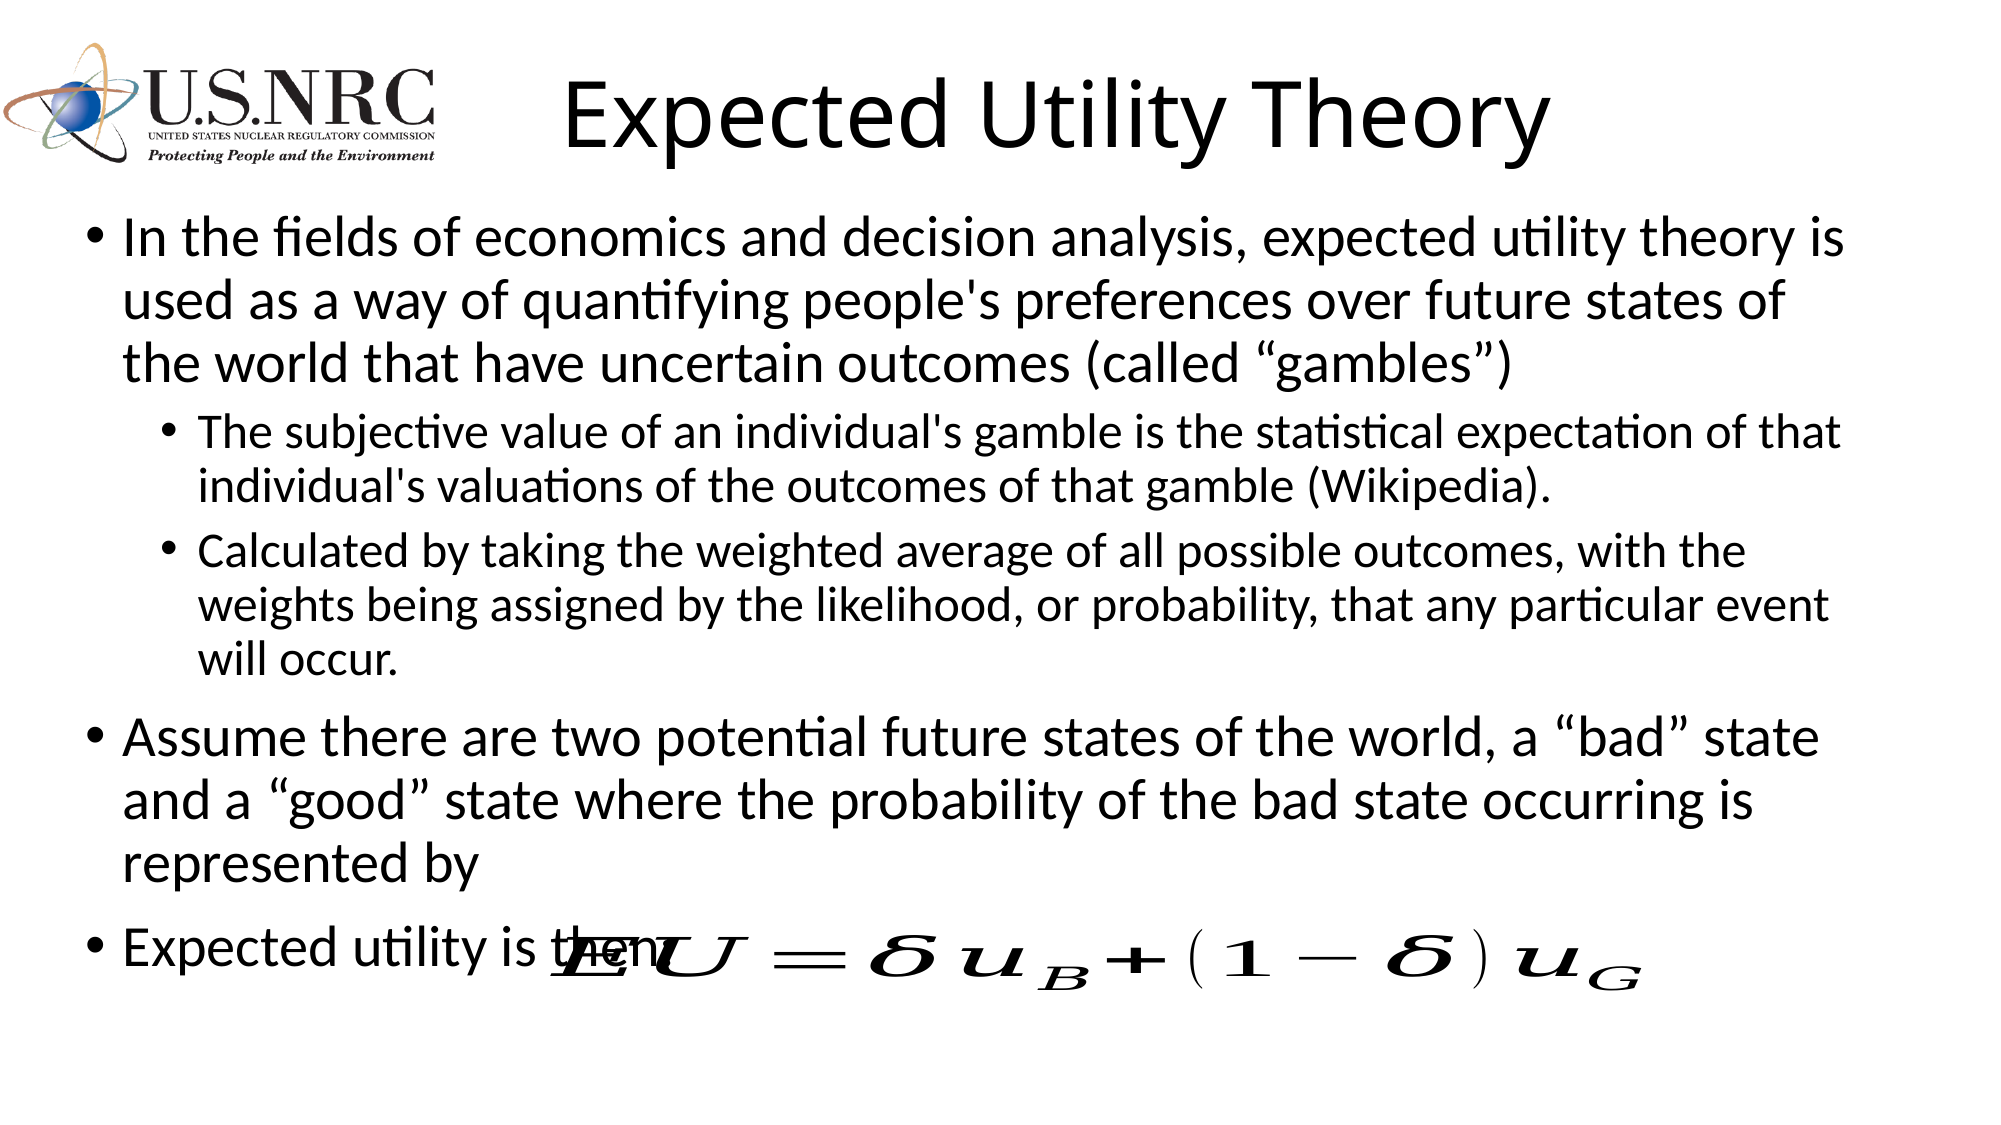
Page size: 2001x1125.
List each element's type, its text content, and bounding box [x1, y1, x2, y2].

picture [0, 38, 438, 168]
title Expected Utility Theory [545, 19, 1863, 217]
